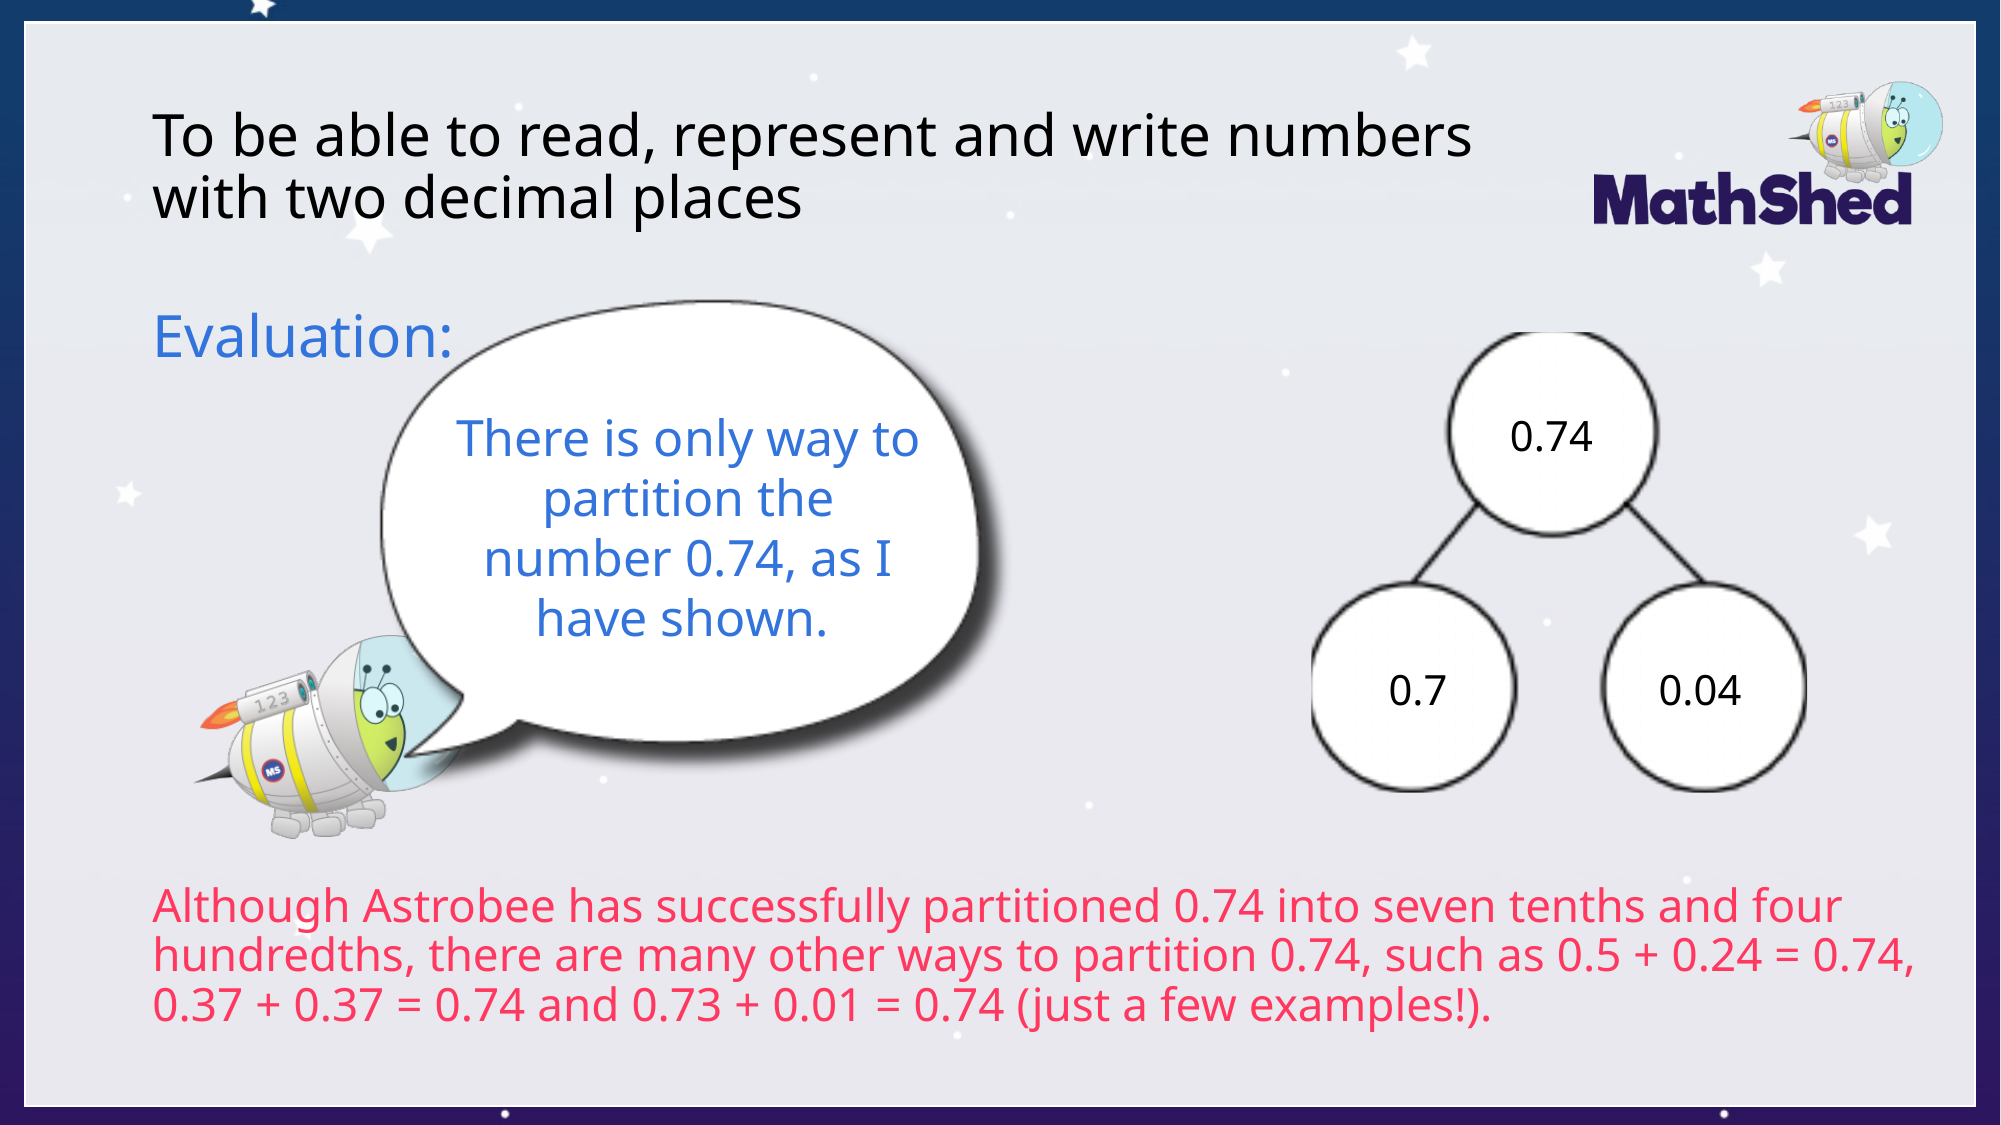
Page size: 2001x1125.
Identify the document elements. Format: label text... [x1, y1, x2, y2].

picture [0, 0, 2001, 1125]
title To be able to read, represent and write numbers with two decimal places [137, 59, 1578, 278]
list Evaluation: Although Astrobee has successfully partitioned 0.74 into seven tenths and four hundredths, there are many other ways to partition 0.74, such as 0.5 + 0.24 = 0.74, 0.37 + 0.37 = 0.74 and 0.73 + 0.01 = 0.74 (just a few examples!). [137, 299, 1948, 1014]
